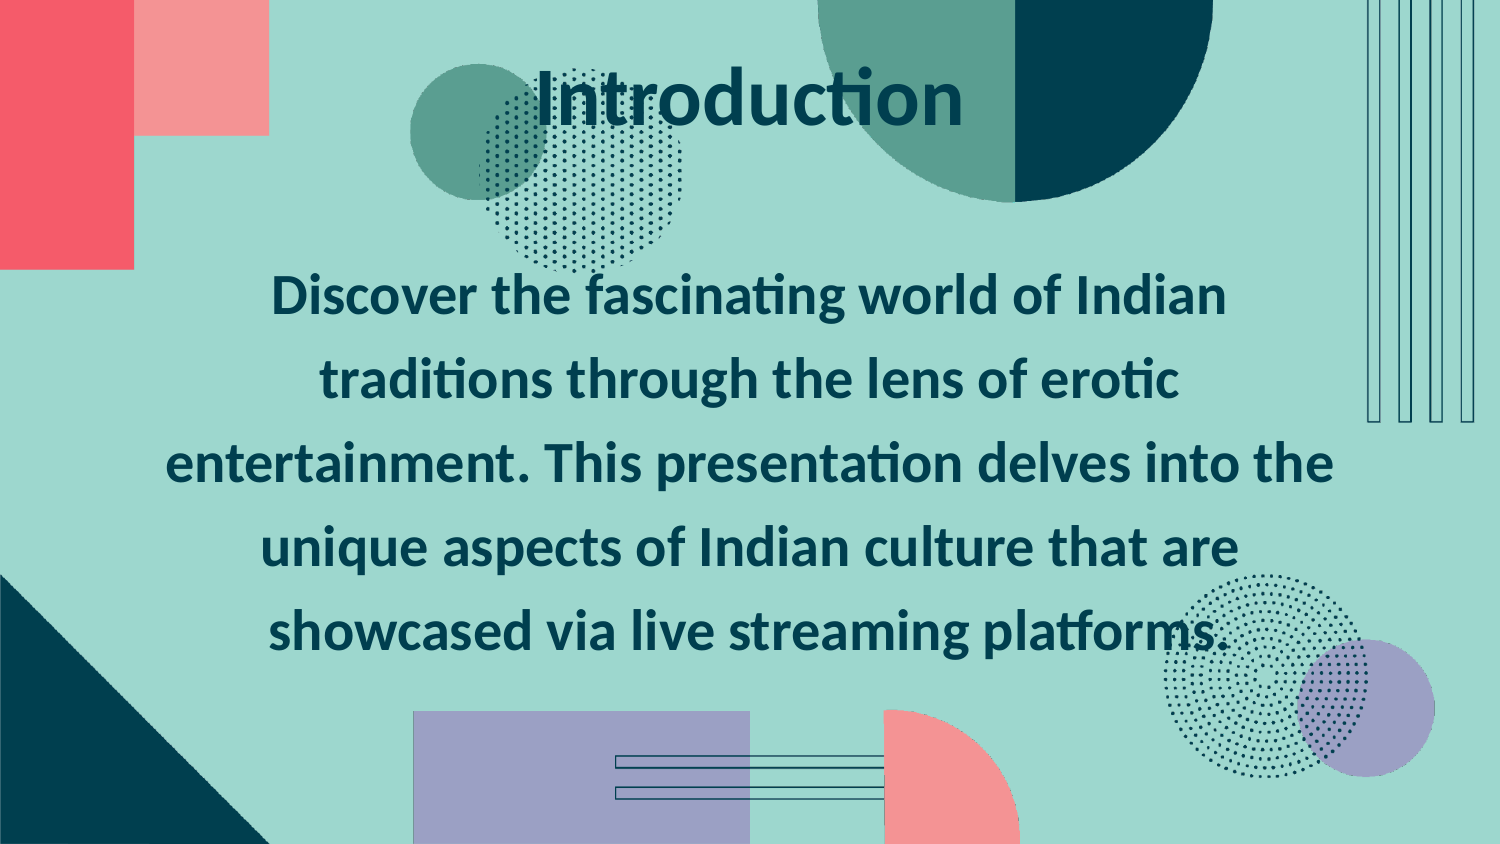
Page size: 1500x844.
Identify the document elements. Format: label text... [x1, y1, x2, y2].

text_box Introduction [299, 34, 1200, 150]
picture [0, 0, 1500, 844]
text_box Discover the fascinating world of Indian traditions through the lens of erotic entertainment. This presentation delves into the unique aspects of Indian culture that are showcased via live streaming platforms. [149, 234, 1350, 670]
